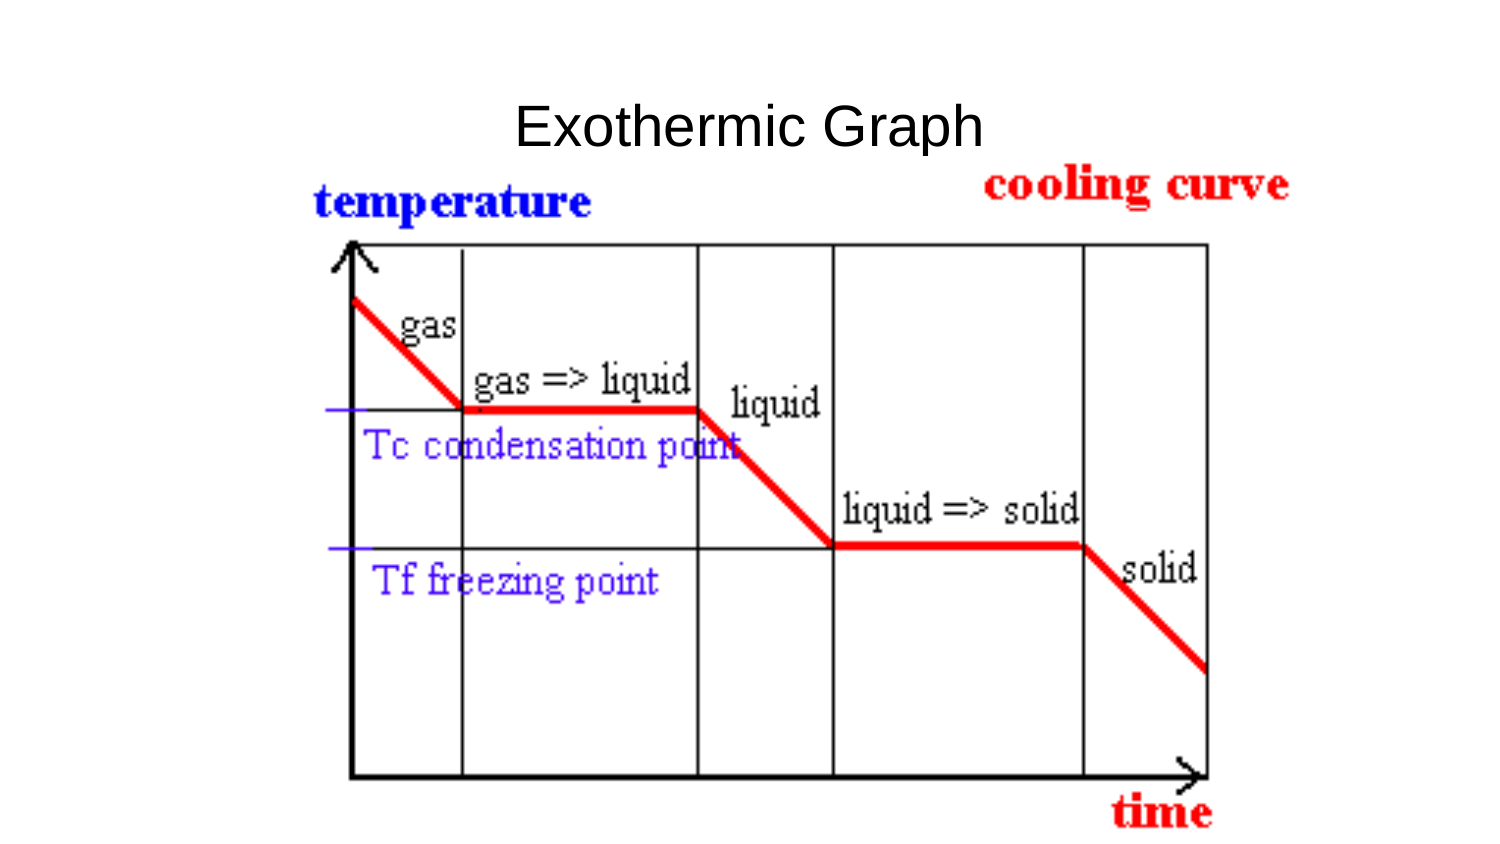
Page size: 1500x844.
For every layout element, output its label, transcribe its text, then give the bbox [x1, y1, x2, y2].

picture [297, 156, 1302, 844]
title Exothermic Graph [51, 72, 1449, 167]
